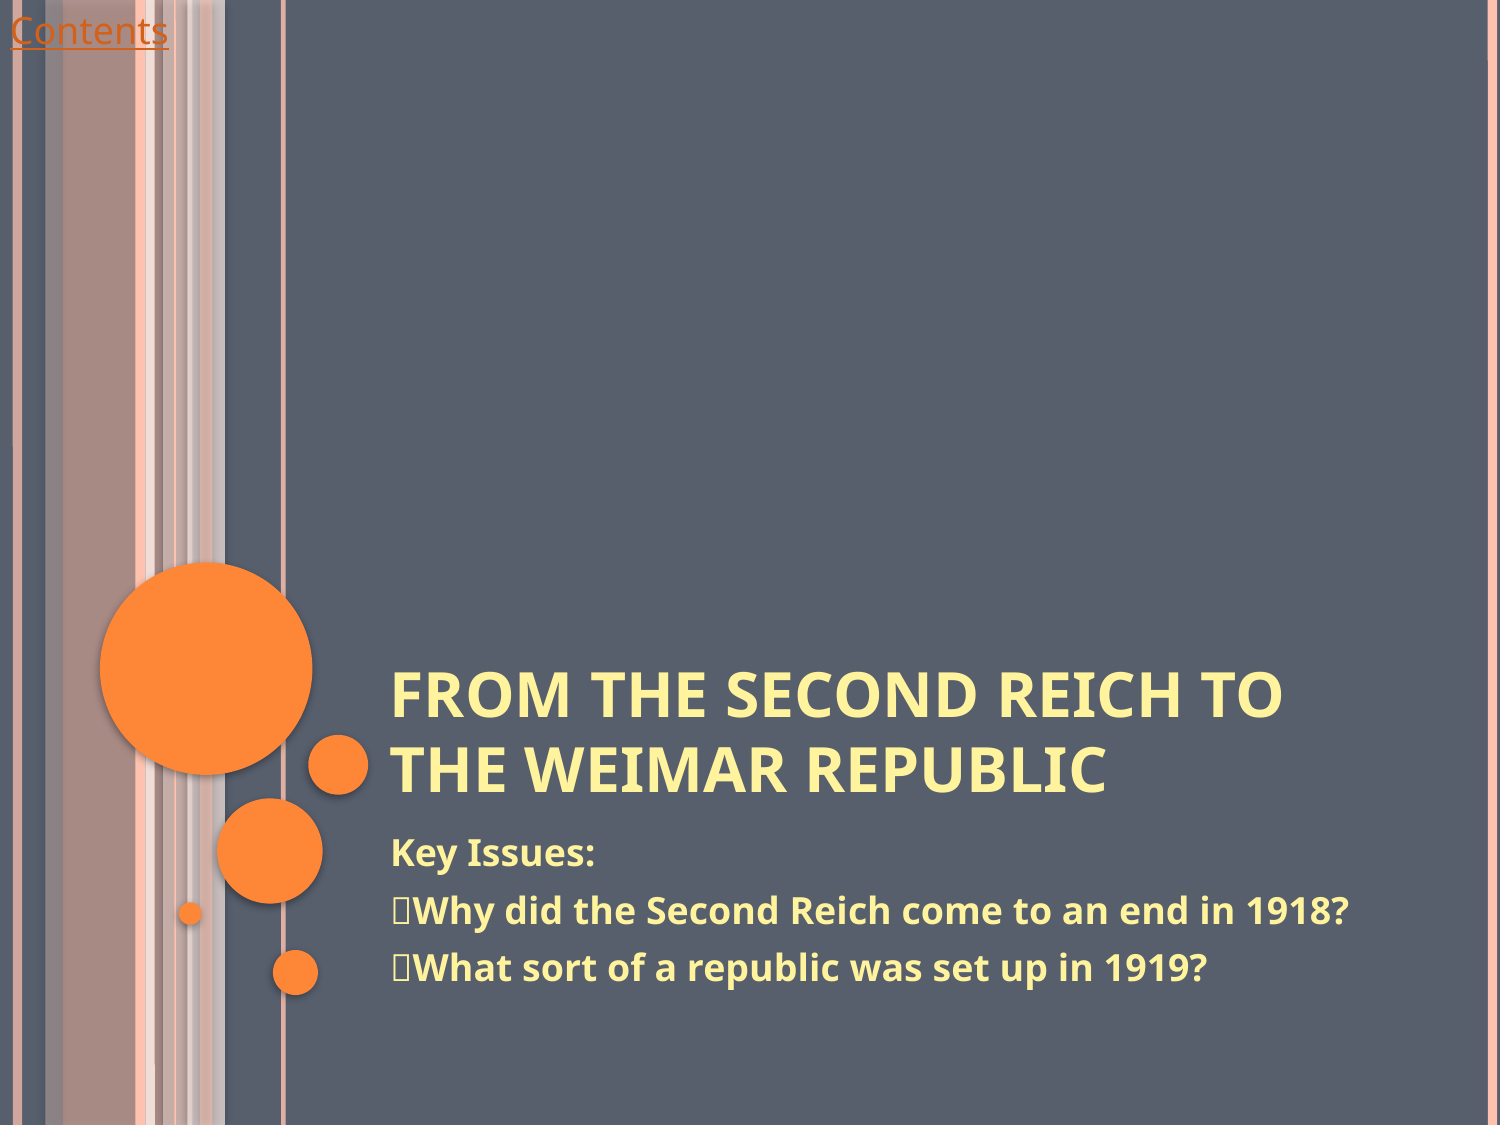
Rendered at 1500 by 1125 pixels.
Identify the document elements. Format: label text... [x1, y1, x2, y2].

title From the Second Reich to the Weimar Republic [375, 474, 1388, 812]
list Key Issues: Why did the Second Reich come to an end in 1918? What sort of a republic was set up in 1919? [374, 821, 1388, 1048]
